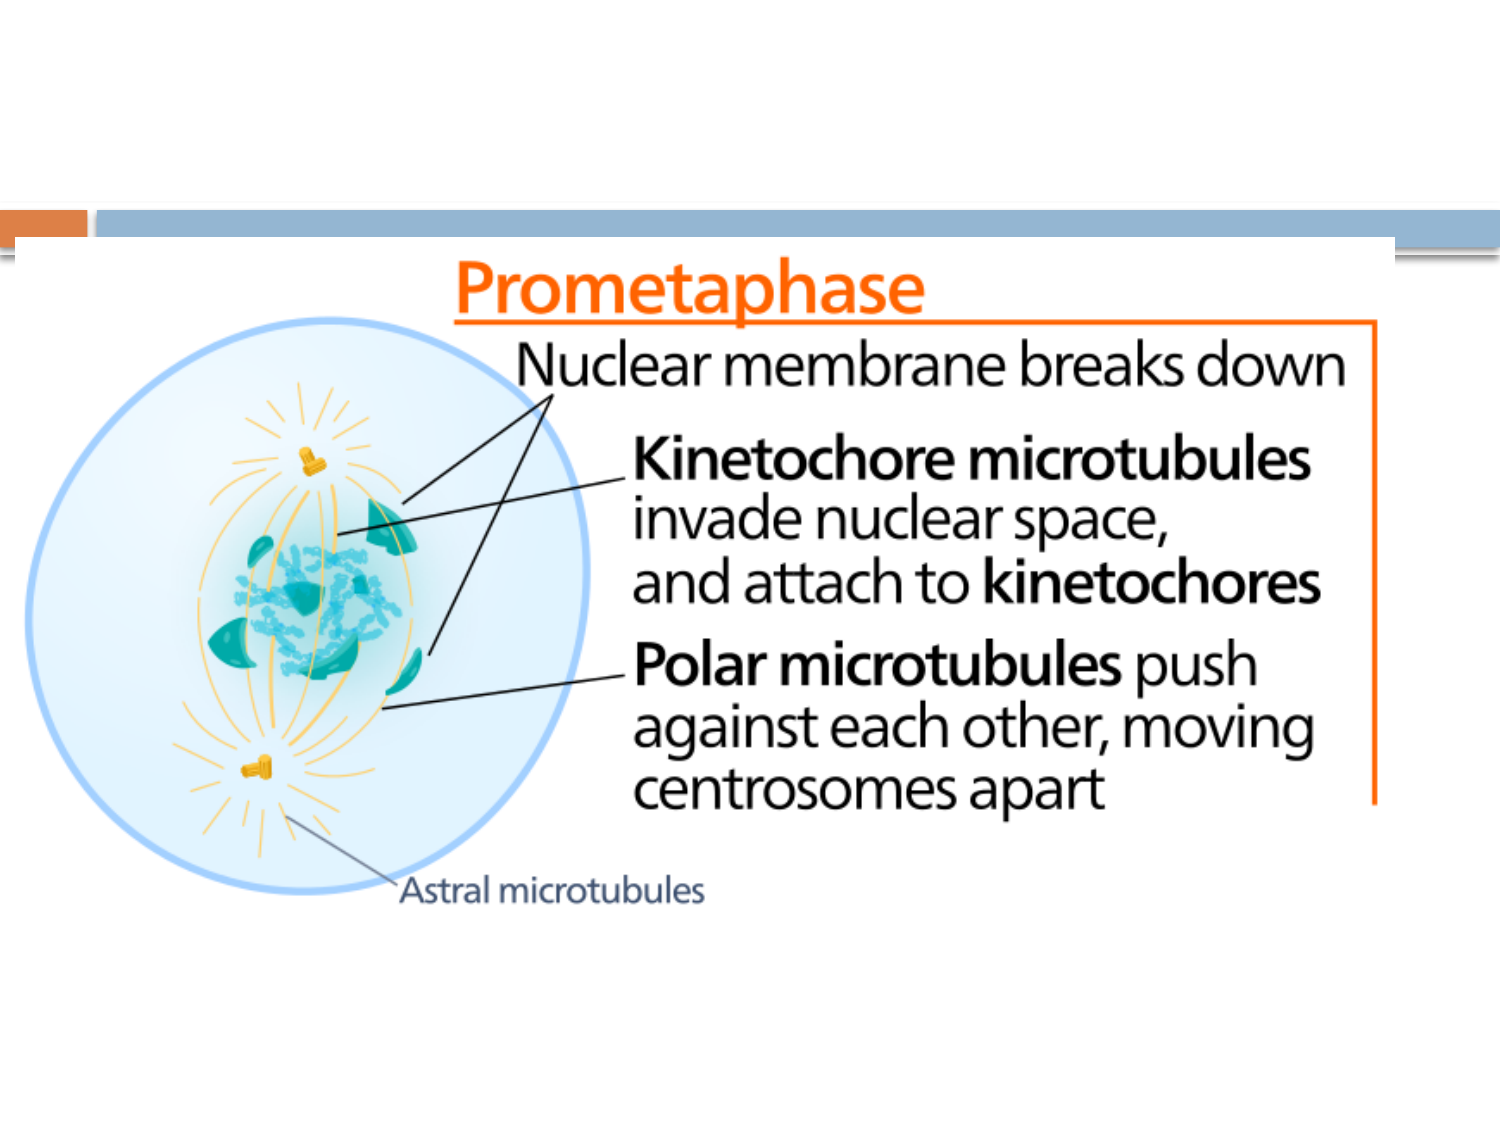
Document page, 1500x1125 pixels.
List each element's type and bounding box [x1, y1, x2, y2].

list [15, 237, 1395, 959]
